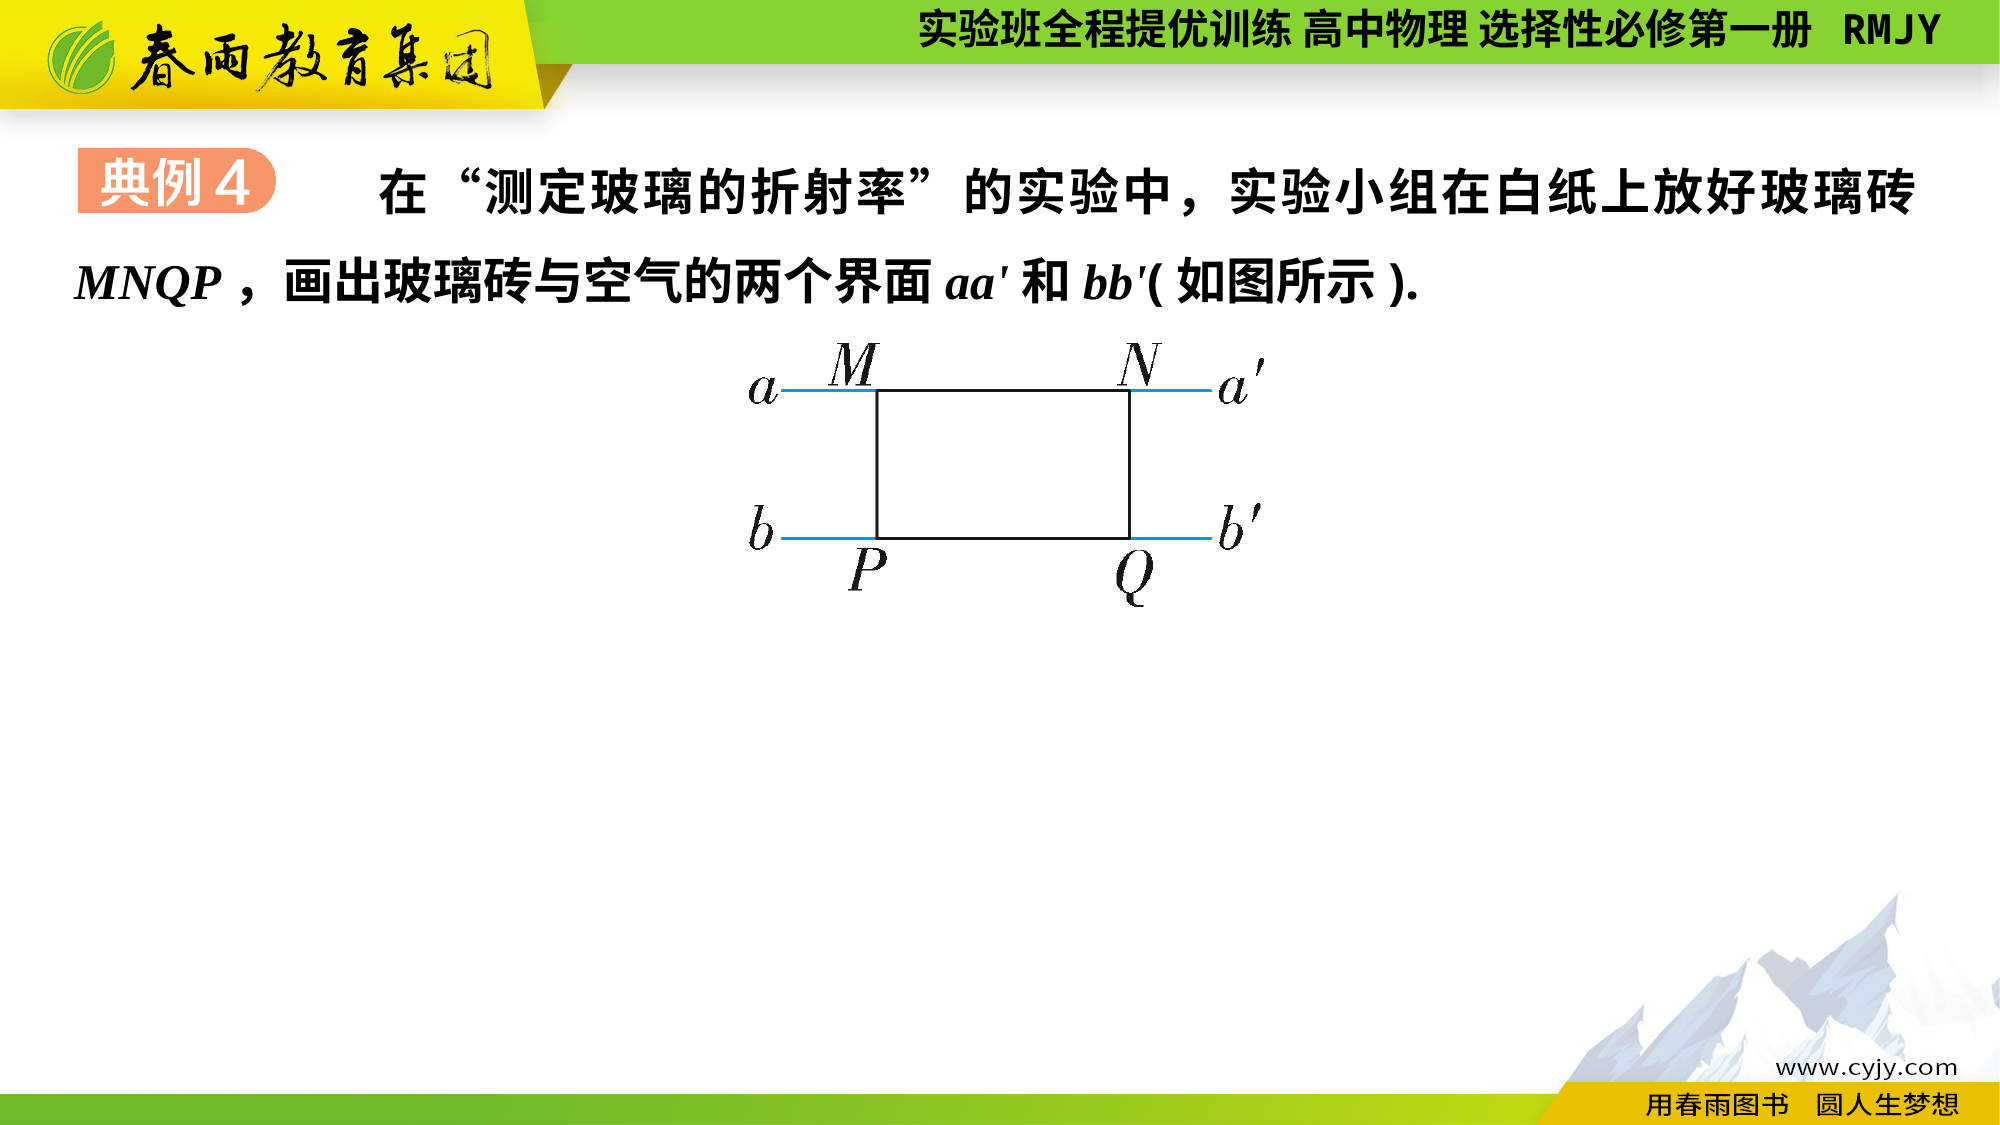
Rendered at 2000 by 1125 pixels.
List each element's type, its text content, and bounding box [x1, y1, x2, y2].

picture [0, 0, 2000, 1125]
list 在“测定玻璃的折射率”的实验中，实验小组在白纸上放好玻璃砖MNQP，画出玻璃砖与空气的两个界面aa'和bb'(如图所示). [59, 122, 1944, 308]
